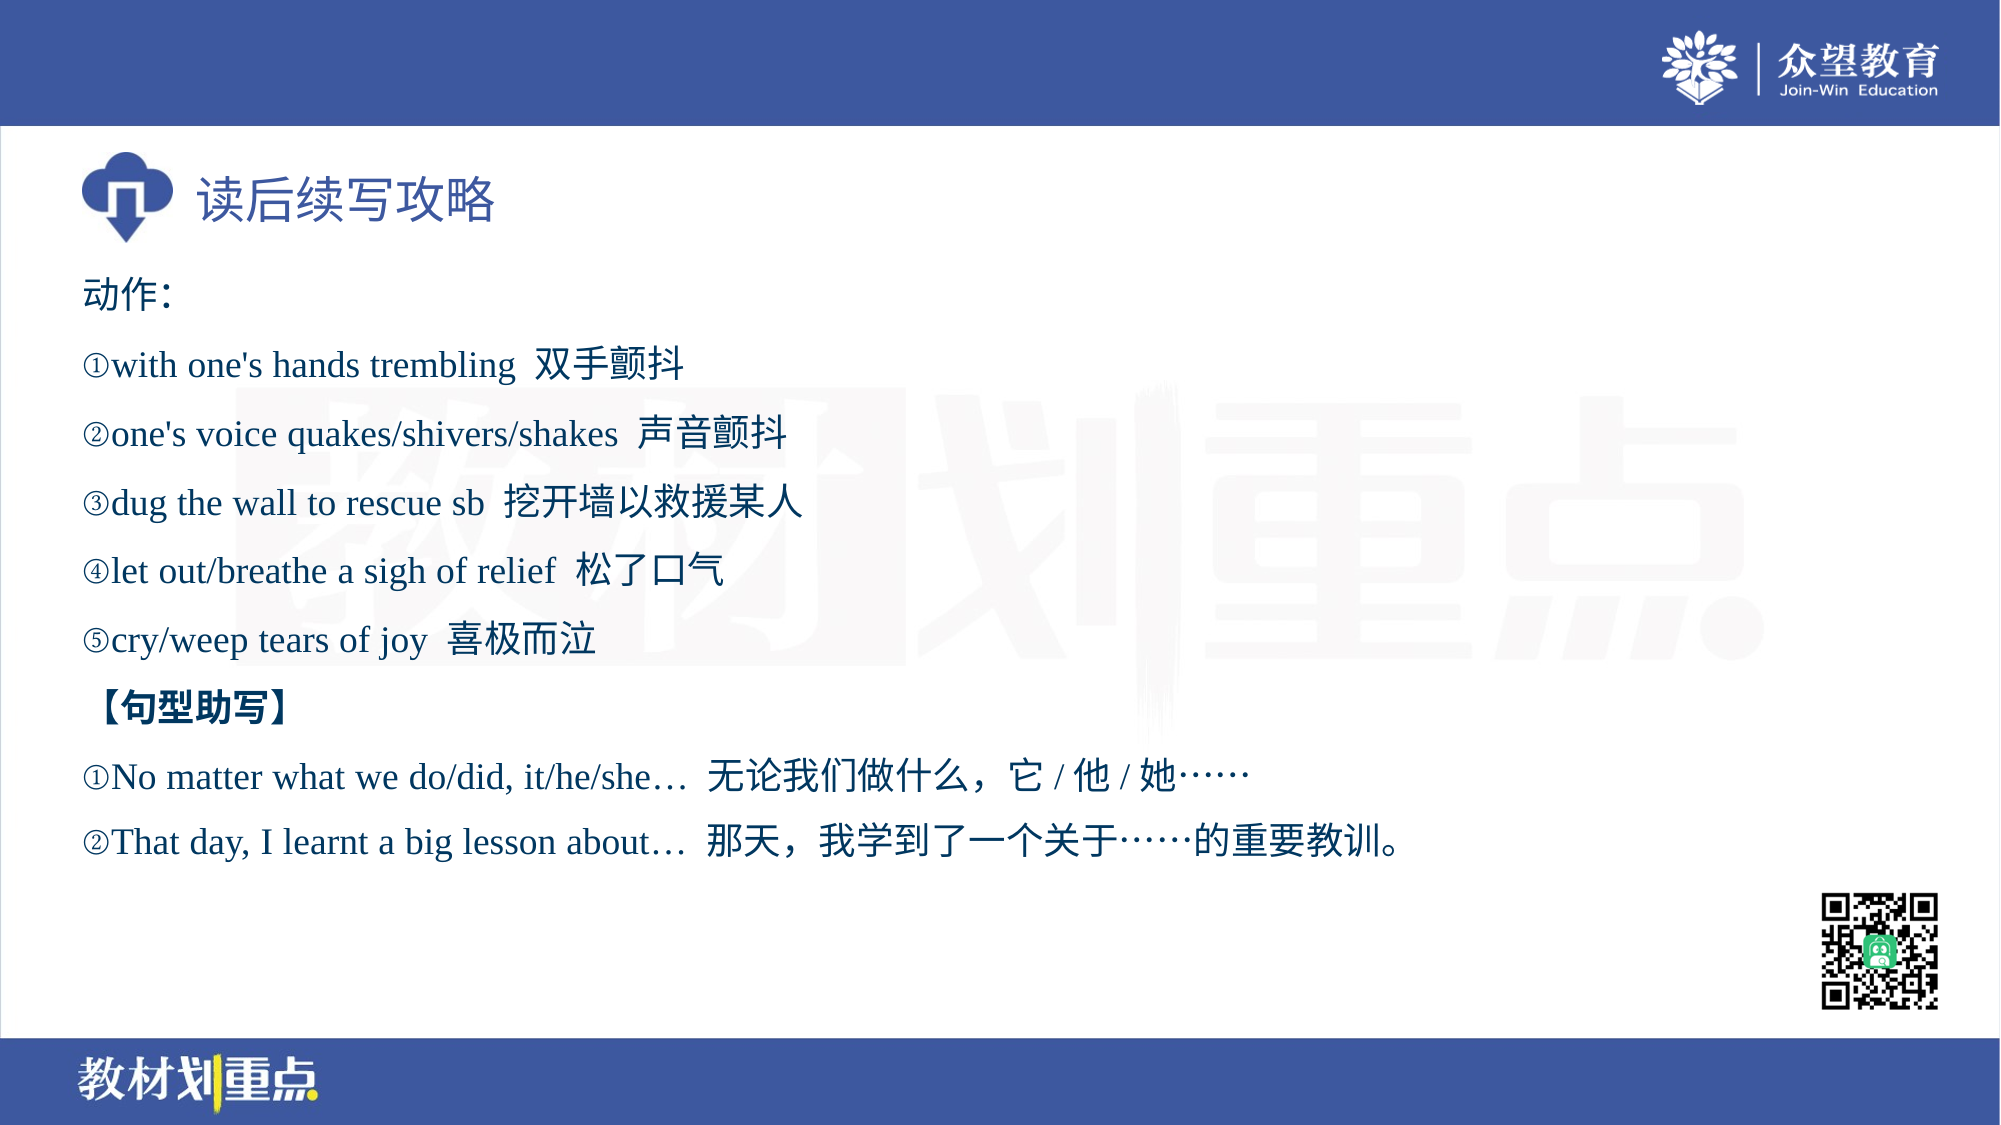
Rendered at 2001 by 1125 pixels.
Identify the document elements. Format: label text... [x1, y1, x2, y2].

picture [0, 0, 2000, 1125]
text_box 动作： ①with one's hands trembling 双手颤抖 ②one's voice quakes/shivers/shakes 声音颤抖 ③dug the wall to rescue sb 挖开墙以救援某人 ④let out/breathe a sigh of relief 松了口气 ⑤cry/weep tears of joy 喜极而泣 【句型助写】 ①No matter what we do/did, it/he/she… 无论我们做什么，它/他/她…… ②That day, I learnt a big lesson about… 那天，我学到了一个关于……的重要教训。 [82, 247, 1817, 856]
